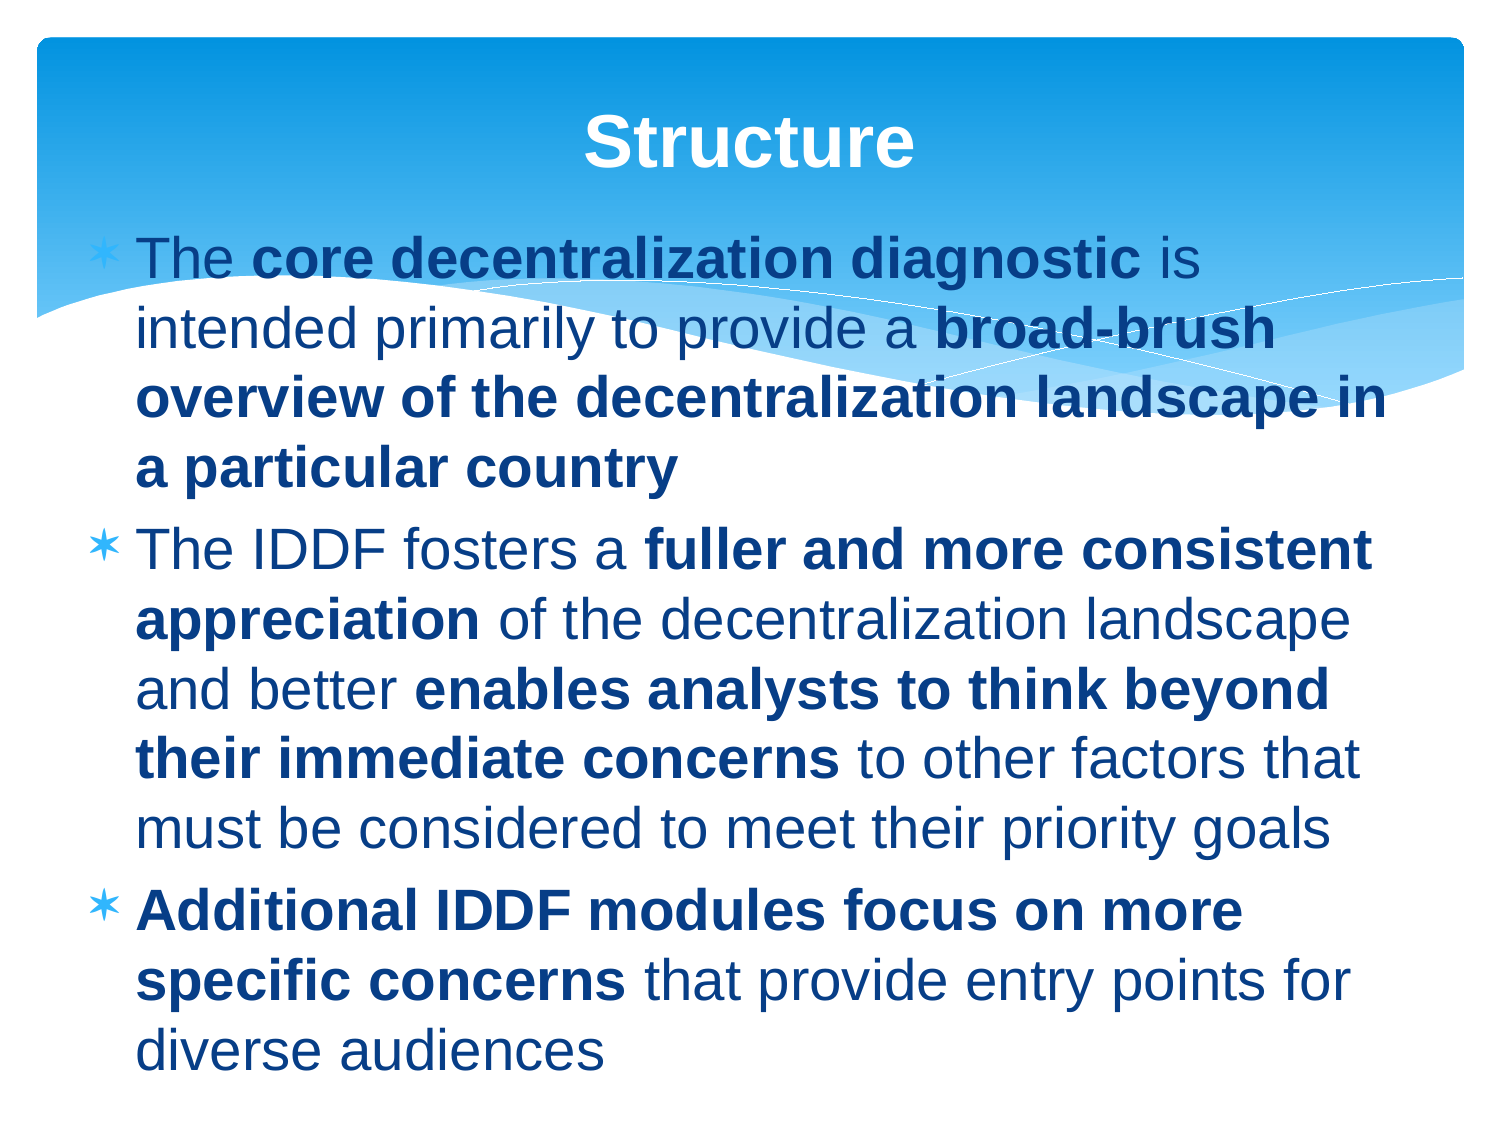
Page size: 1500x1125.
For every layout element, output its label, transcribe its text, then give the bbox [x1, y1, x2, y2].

list The core decentralization diagnostic is intended primarily to provide a broad-brush overview of the decentralization landscape in a particular country The IDDF fosters a fuller and more consistent appreciation of the decentralization landscape and better enables analysts to think beyond their immediate concerns to other factors that must be considered to meet their priority goals Additional IDDF modules focus on more specific concerns that provide entry points for diverse audiences [75, 212, 1425, 1100]
title Structure [37, 37, 1463, 238]
